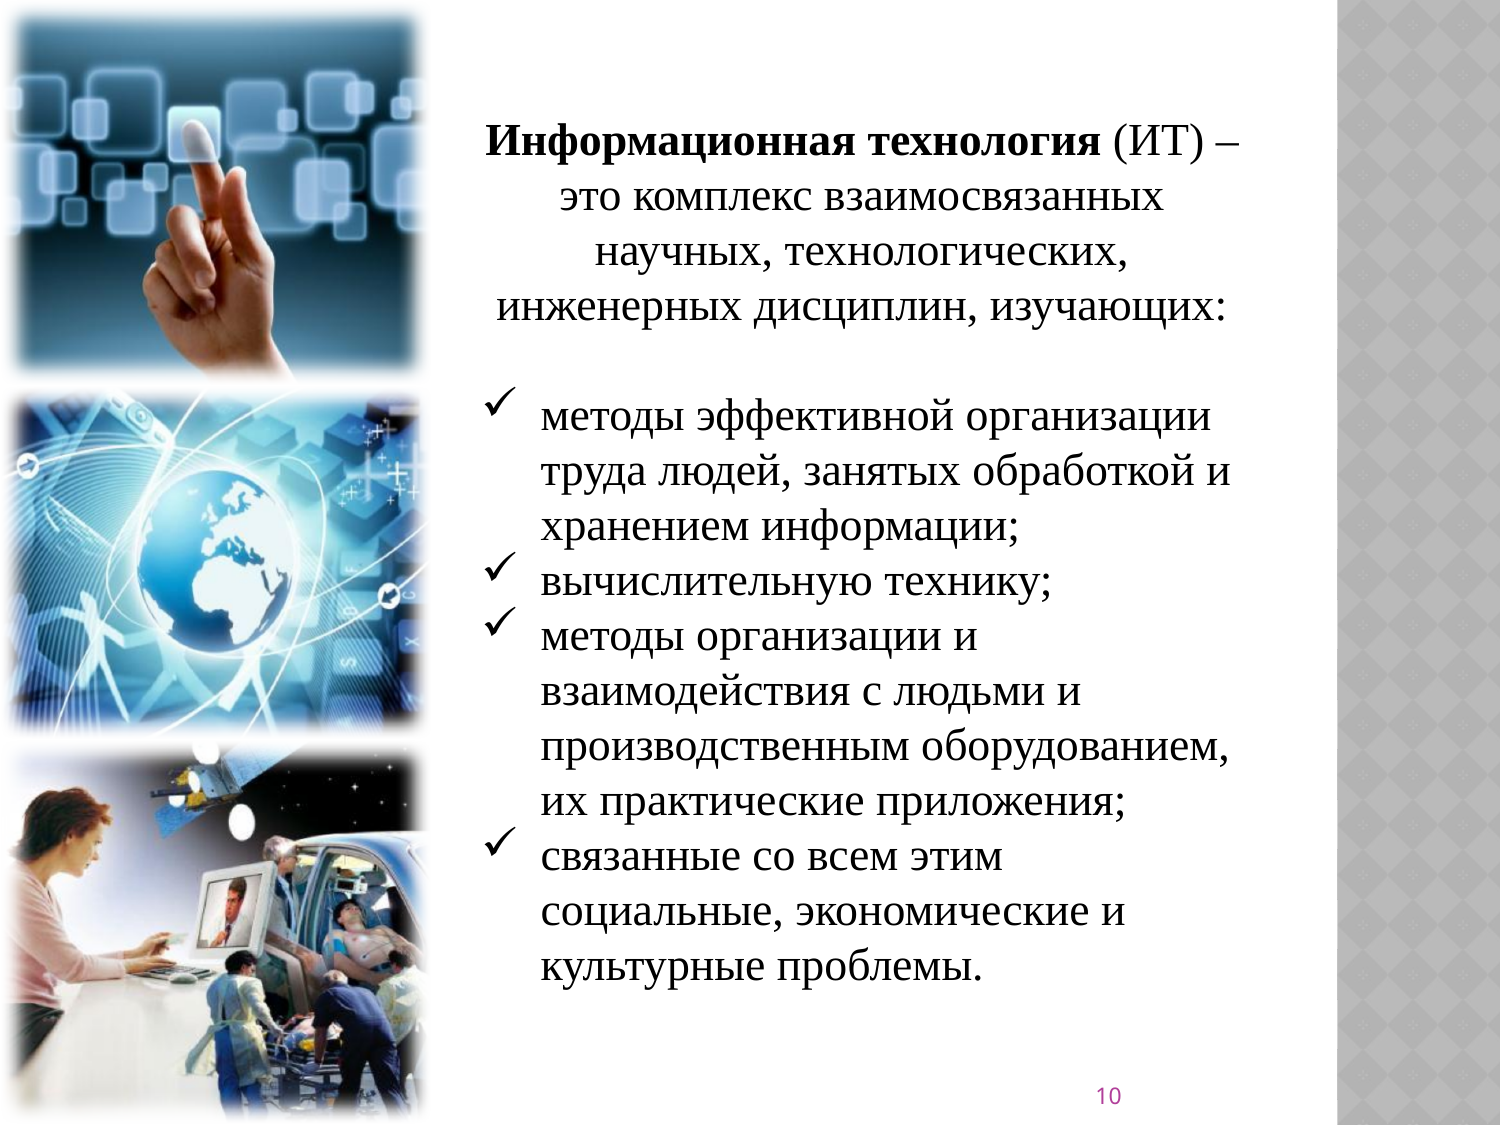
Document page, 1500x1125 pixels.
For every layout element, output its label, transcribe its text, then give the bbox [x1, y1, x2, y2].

slide_number 10 [1025, 1075, 1122, 1113]
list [0, 0, 432, 384]
picture [0, 384, 432, 741]
picture [0, 747, 432, 1125]
text_box Информационная технология (ИТ) – это комплекс взаимосвязанных научных, технологических, инженерных дисциплин, изучающих: методы эффективной организации труда людей, занятых обработкой и хранением информации; вычислительную технику; методы организации и взаимодействия с людьми и производственным оборудованием, их практические приложения; связанные со всем этим социальные, экономические и культурные проблемы. [466, 102, 1258, 997]
